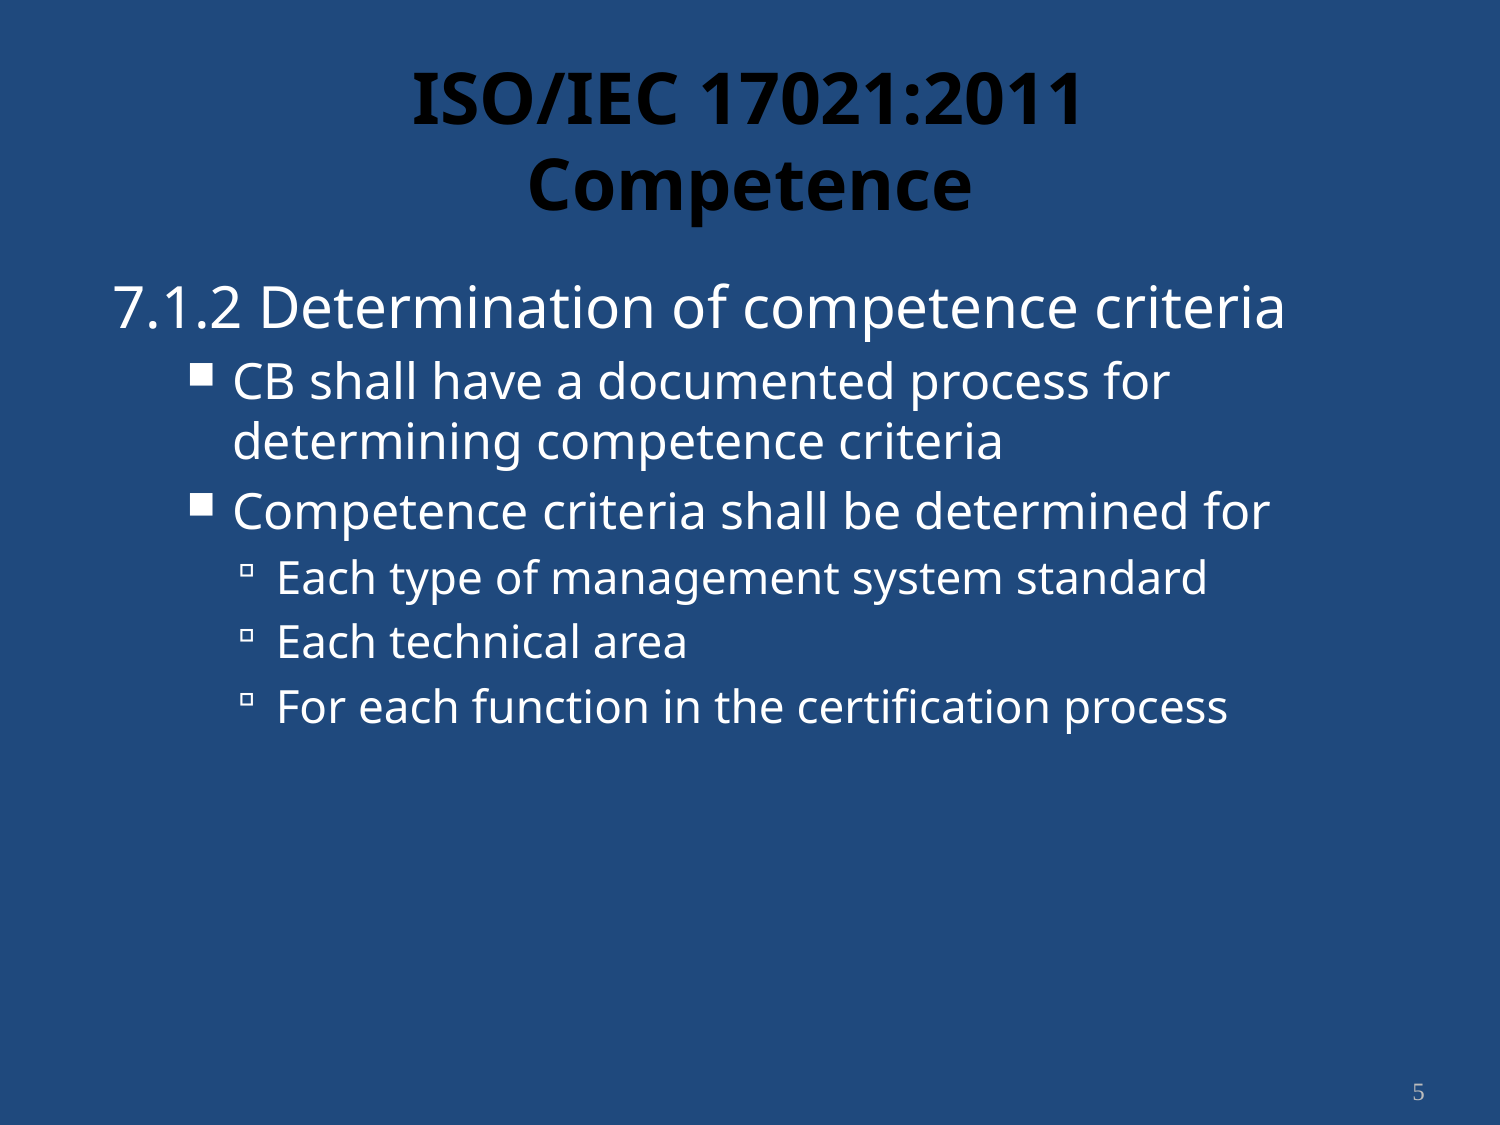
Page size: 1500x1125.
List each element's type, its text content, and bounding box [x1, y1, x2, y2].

slide_number 5 [1299, 1052, 1425, 1113]
list 7.1.2 Determination of competence criteria CB shall have a documented process for determining competence criteria Competence criteria shall be determined for Each type of management system standard Each technical area For each function in the certification process [75, 262, 1425, 1035]
title ISO/IEC 17021:2011 Competence [75, 45, 1425, 233]
